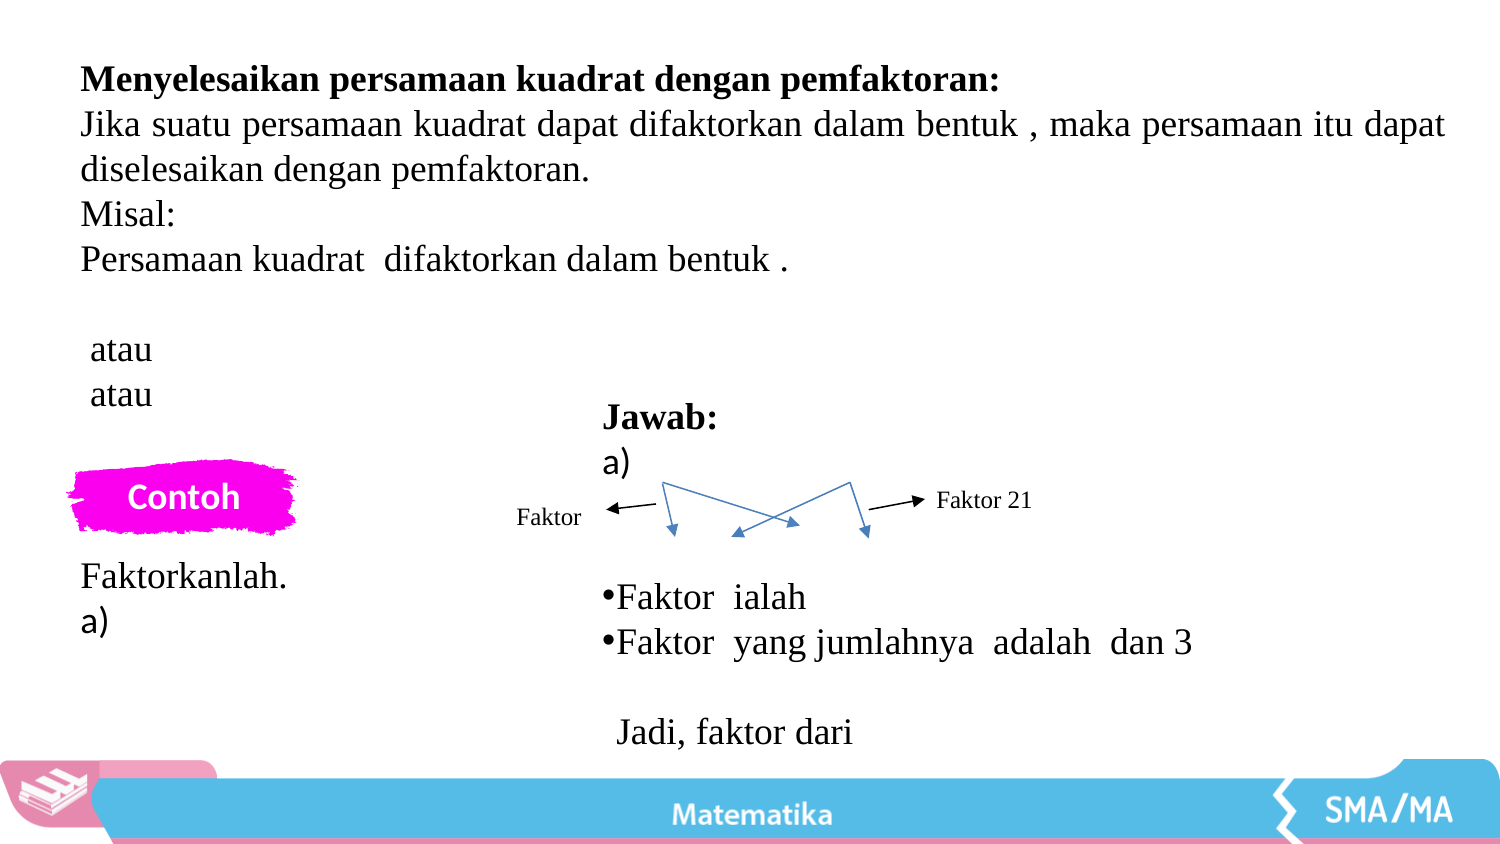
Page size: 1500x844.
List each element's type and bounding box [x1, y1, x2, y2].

text_box [487, 384, 1413, 764]
text_box [65, 459, 301, 539]
picture [0, 759, 1500, 844]
